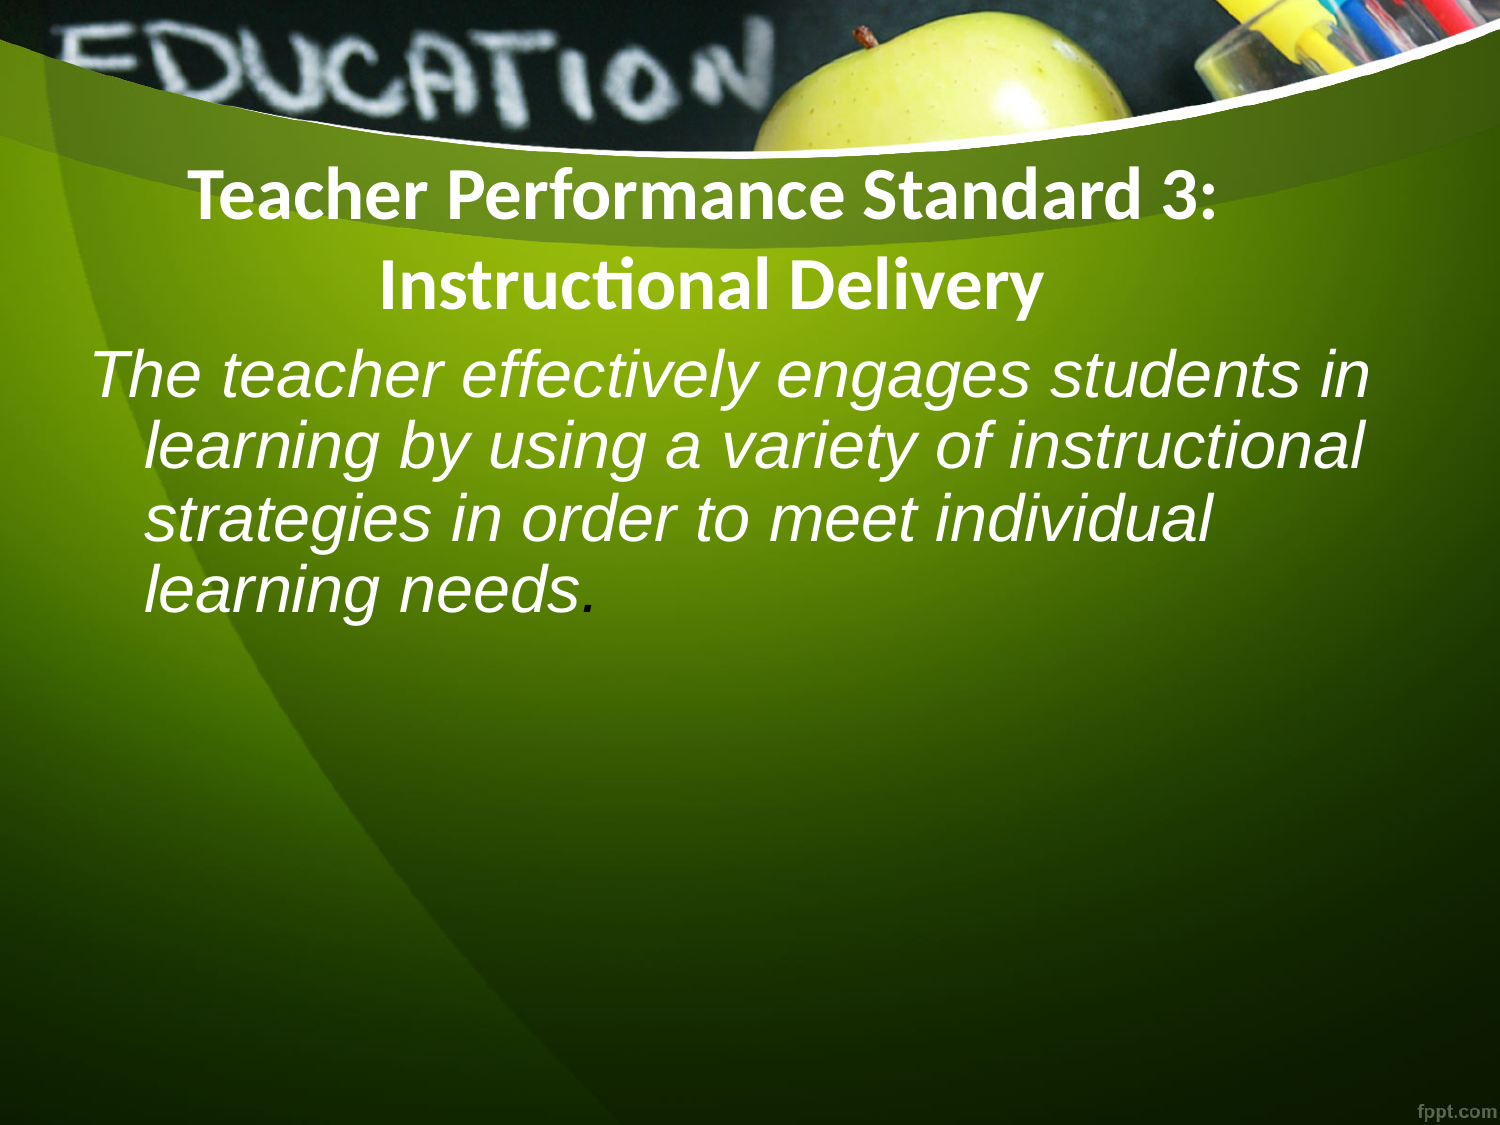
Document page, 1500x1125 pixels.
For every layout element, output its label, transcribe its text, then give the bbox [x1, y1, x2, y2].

text_box The teacher effectively engages students in learning by using a variety of instructional strategies in order to meet individual learning needs. [73, 265, 1455, 891]
text_box Teacher Performance Standard 3: Instructional Delivery [75, 137, 1351, 265]
picture [0, 0, 1500, 1125]
